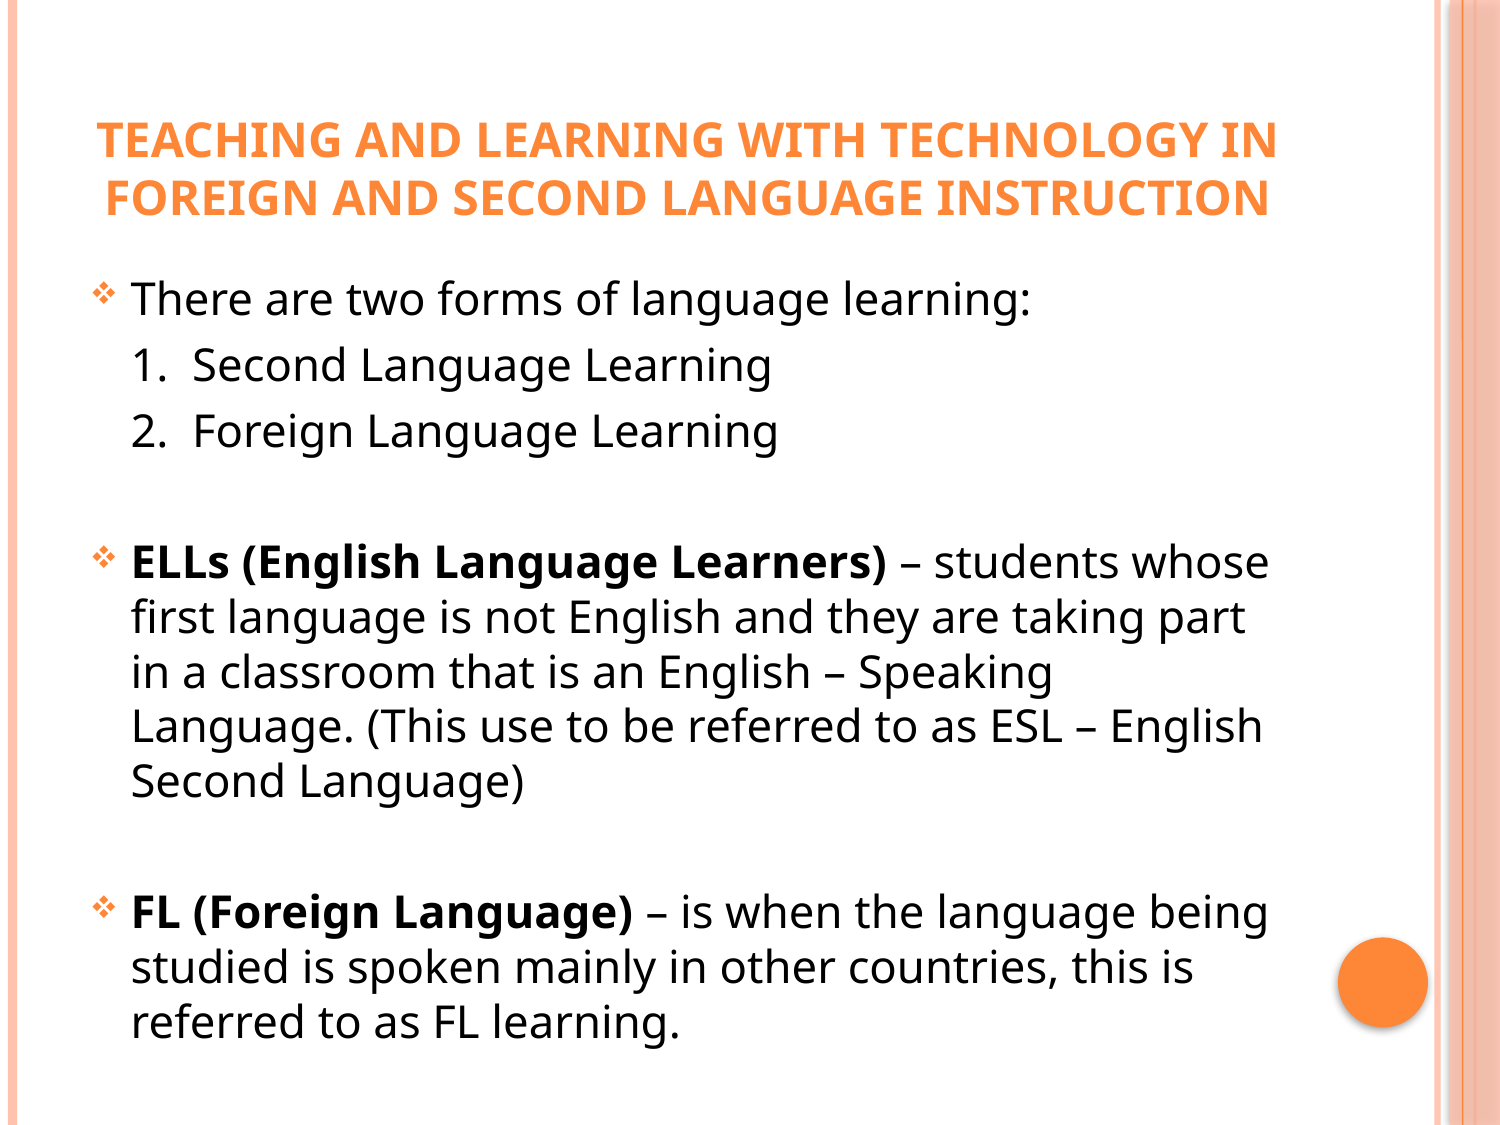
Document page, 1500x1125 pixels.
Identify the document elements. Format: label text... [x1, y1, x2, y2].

title Teaching and Learning with Technology in Foreign and Second Language instruction [75, 45, 1300, 233]
list There are two forms of language learning: 1. Second Language Learning 2. Foreign Language Learning ELLs (English Language Learners) – students whose first language is not English and they are taking part in a classroom that is an English – Speaking Language. (This use to be referred to as ESL – English Second Language) FL (Foreign Language) – is when the language being studied is spoken mainly in other countries, this is referred to as FL learning. [75, 262, 1300, 1062]
